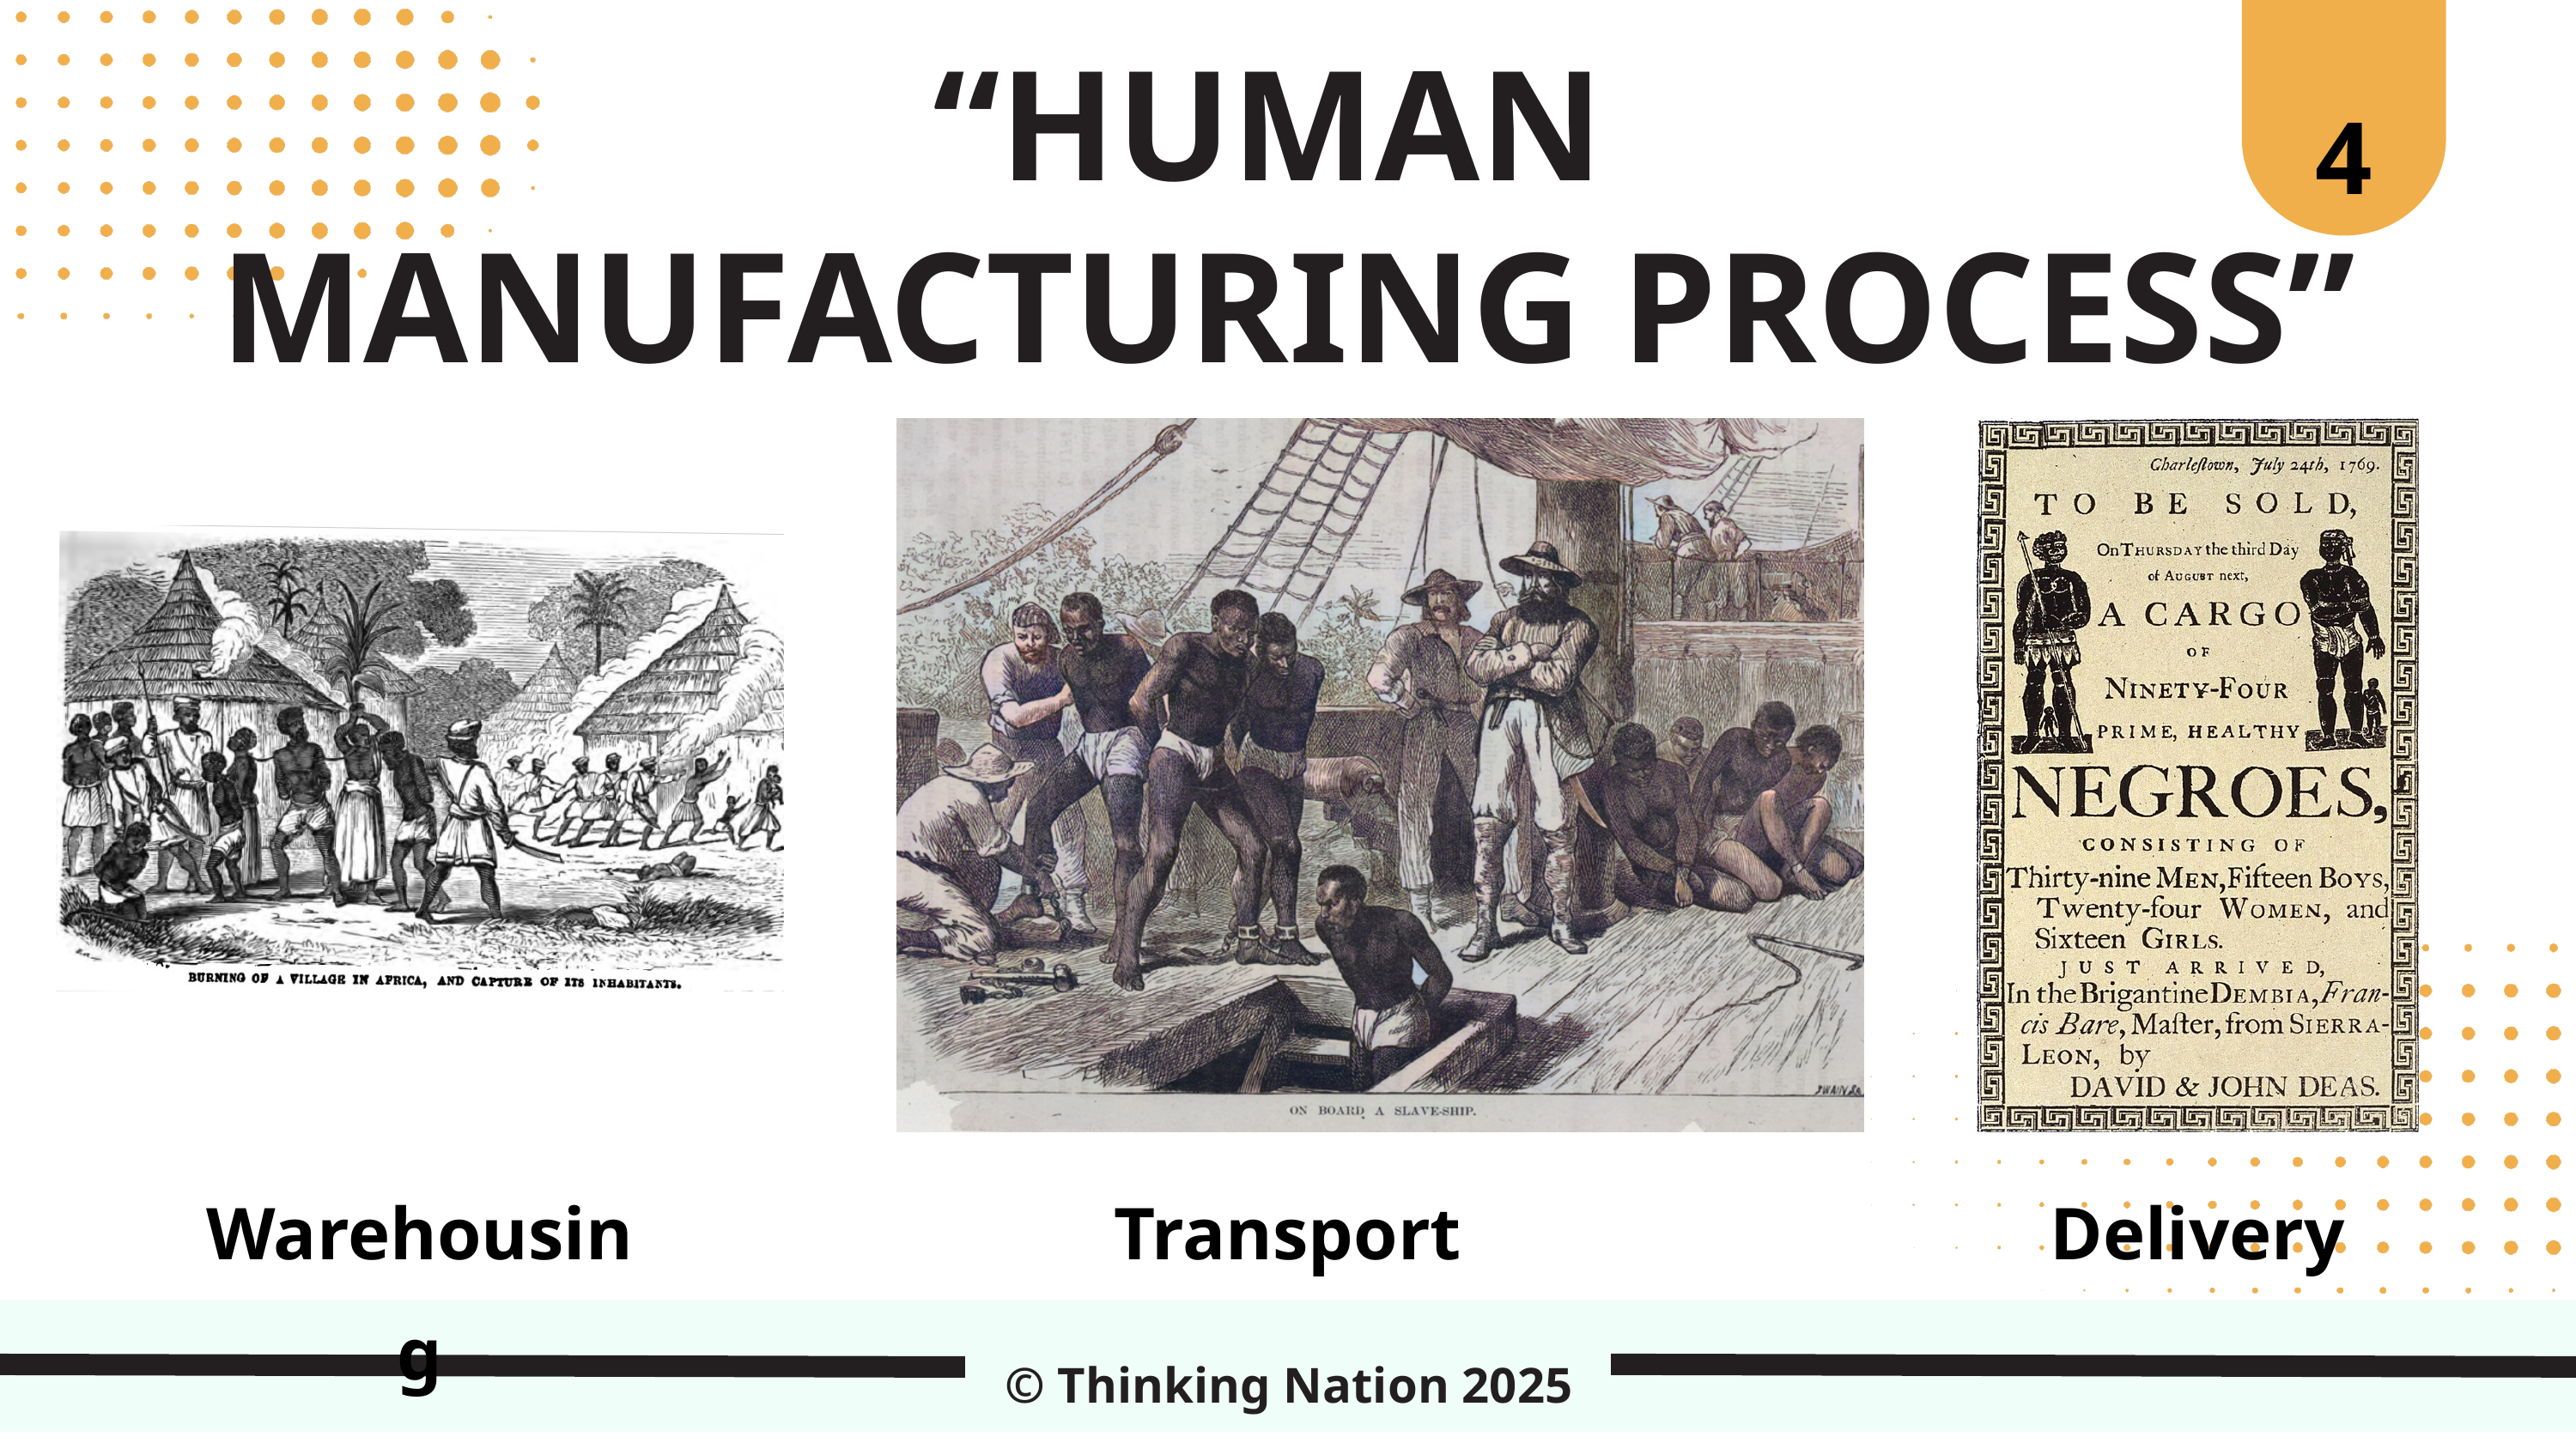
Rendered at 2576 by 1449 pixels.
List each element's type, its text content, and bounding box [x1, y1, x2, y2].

picture [1977, 418, 2419, 1133]
text_box [0, 0, 540, 319]
text_box Warehousing [184, 1153, 656, 1299]
text_box [1828, 943, 2576, 1294]
picture [56, 525, 784, 992]
text_box Delivery [1961, 1153, 2433, 1274]
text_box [2233, 0, 2455, 236]
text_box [0, 1299, 2576, 1433]
text_box Transport [1052, 1153, 1524, 1274]
text_box “HUMAN MANUFACTURING PROCESS” [212, 28, 2363, 394]
picture [896, 418, 1864, 1133]
